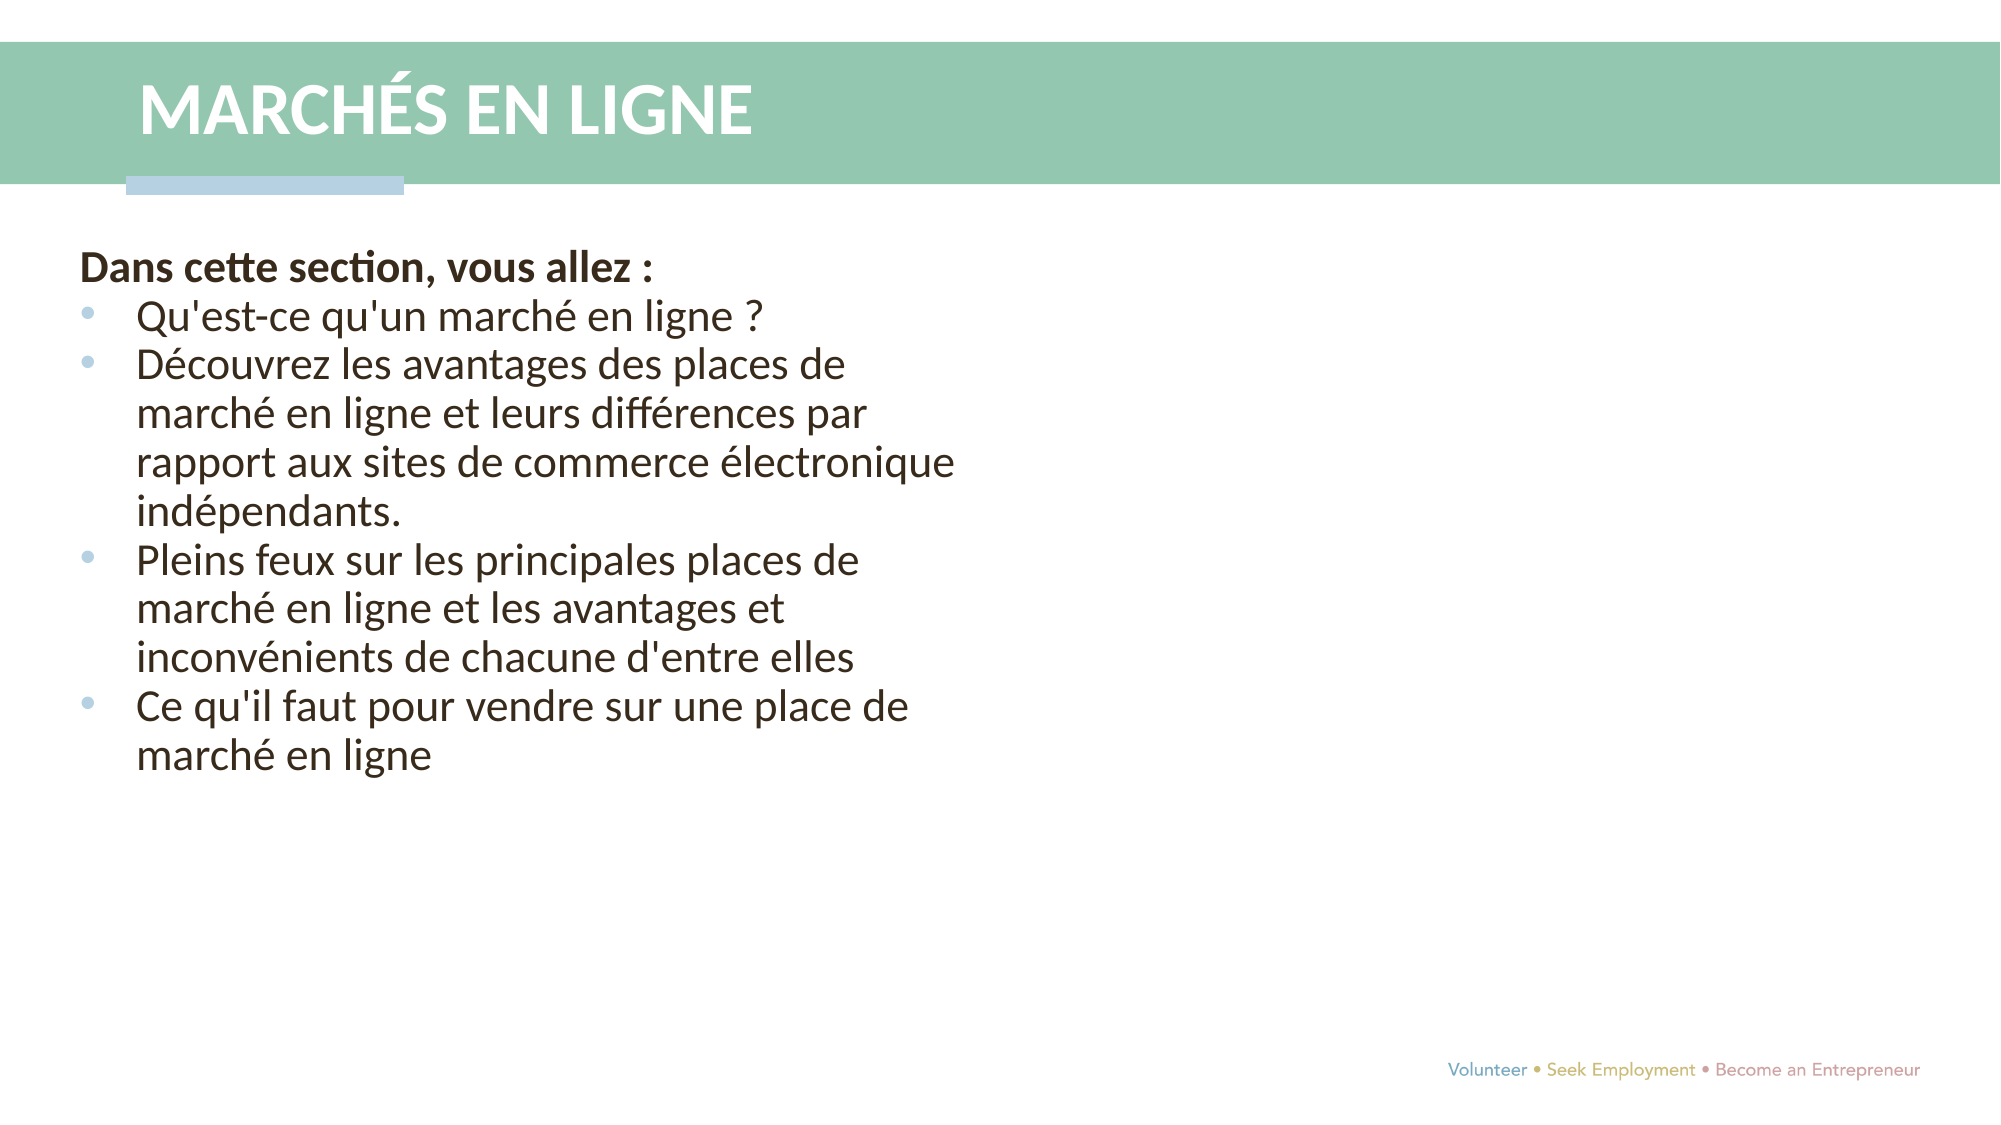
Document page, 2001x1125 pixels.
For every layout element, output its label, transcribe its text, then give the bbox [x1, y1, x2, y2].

picture [1418, 1046, 1971, 1103]
text_box Dans cette section, vous allez : Qu'est-ce qu'un marché en ligne ? Découvrez les avantages des places de marché en ligne et leurs différences par rapport aux sites de commerce électronique indépendants. Pleins feux sur les principales places de marché en ligne et les avantages et inconvénients de chacune d'entre elles Ce qu'il faut pour vendre sur une place de marché en ligne [64, 235, 978, 648]
list MARCHÉS EN LIGNE [123, 51, 1913, 170]
